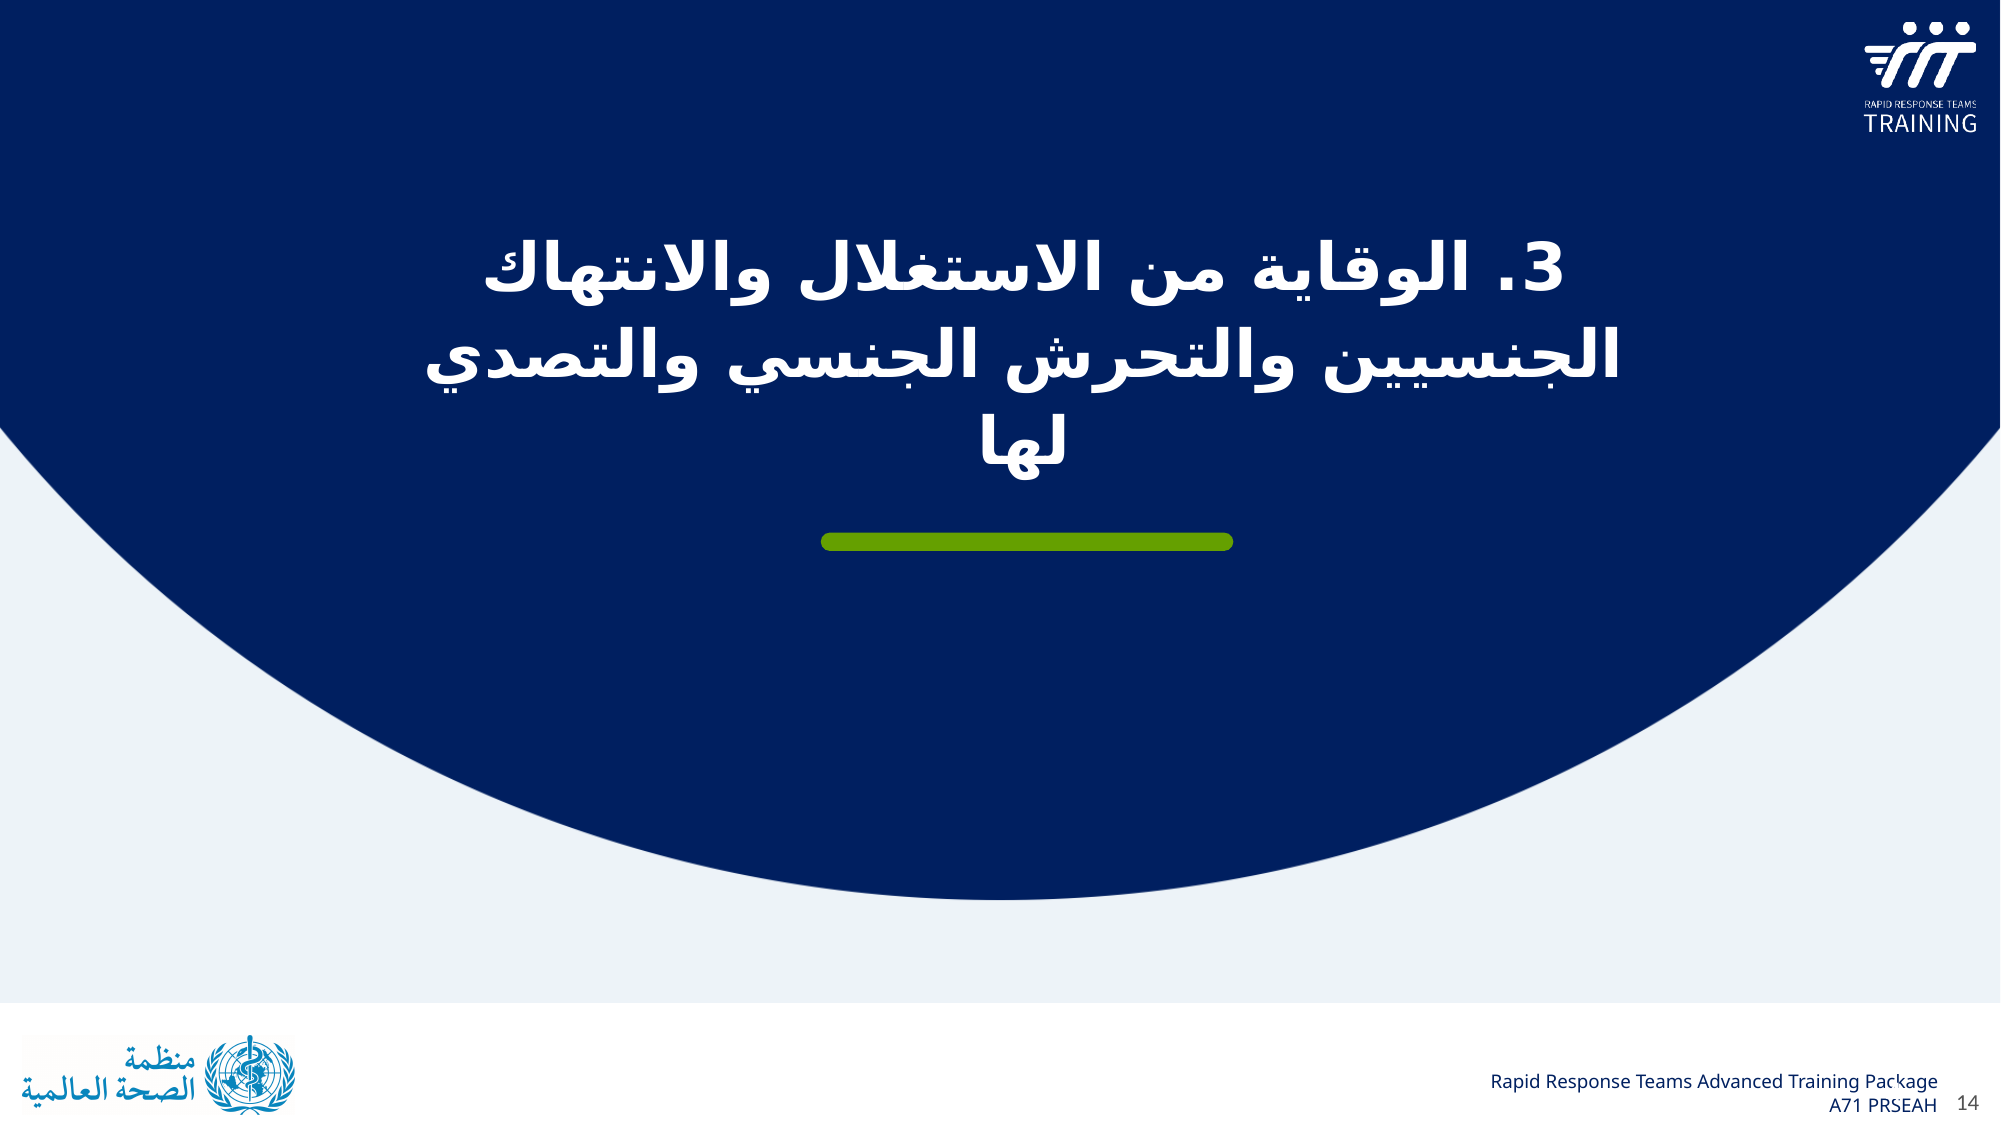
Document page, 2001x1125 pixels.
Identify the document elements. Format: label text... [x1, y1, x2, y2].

slide_number 14 [1882, 1037, 1930, 1092]
picture [22, 1035, 295, 1115]
picture [252, 1050, 258, 1059]
picture [0, 0, 2001, 1003]
list 3. الوقاية من الاستغلال والانتهاك الجنسيين والتحرش الجنسي والتصدي لها [382, 193, 1666, 502]
